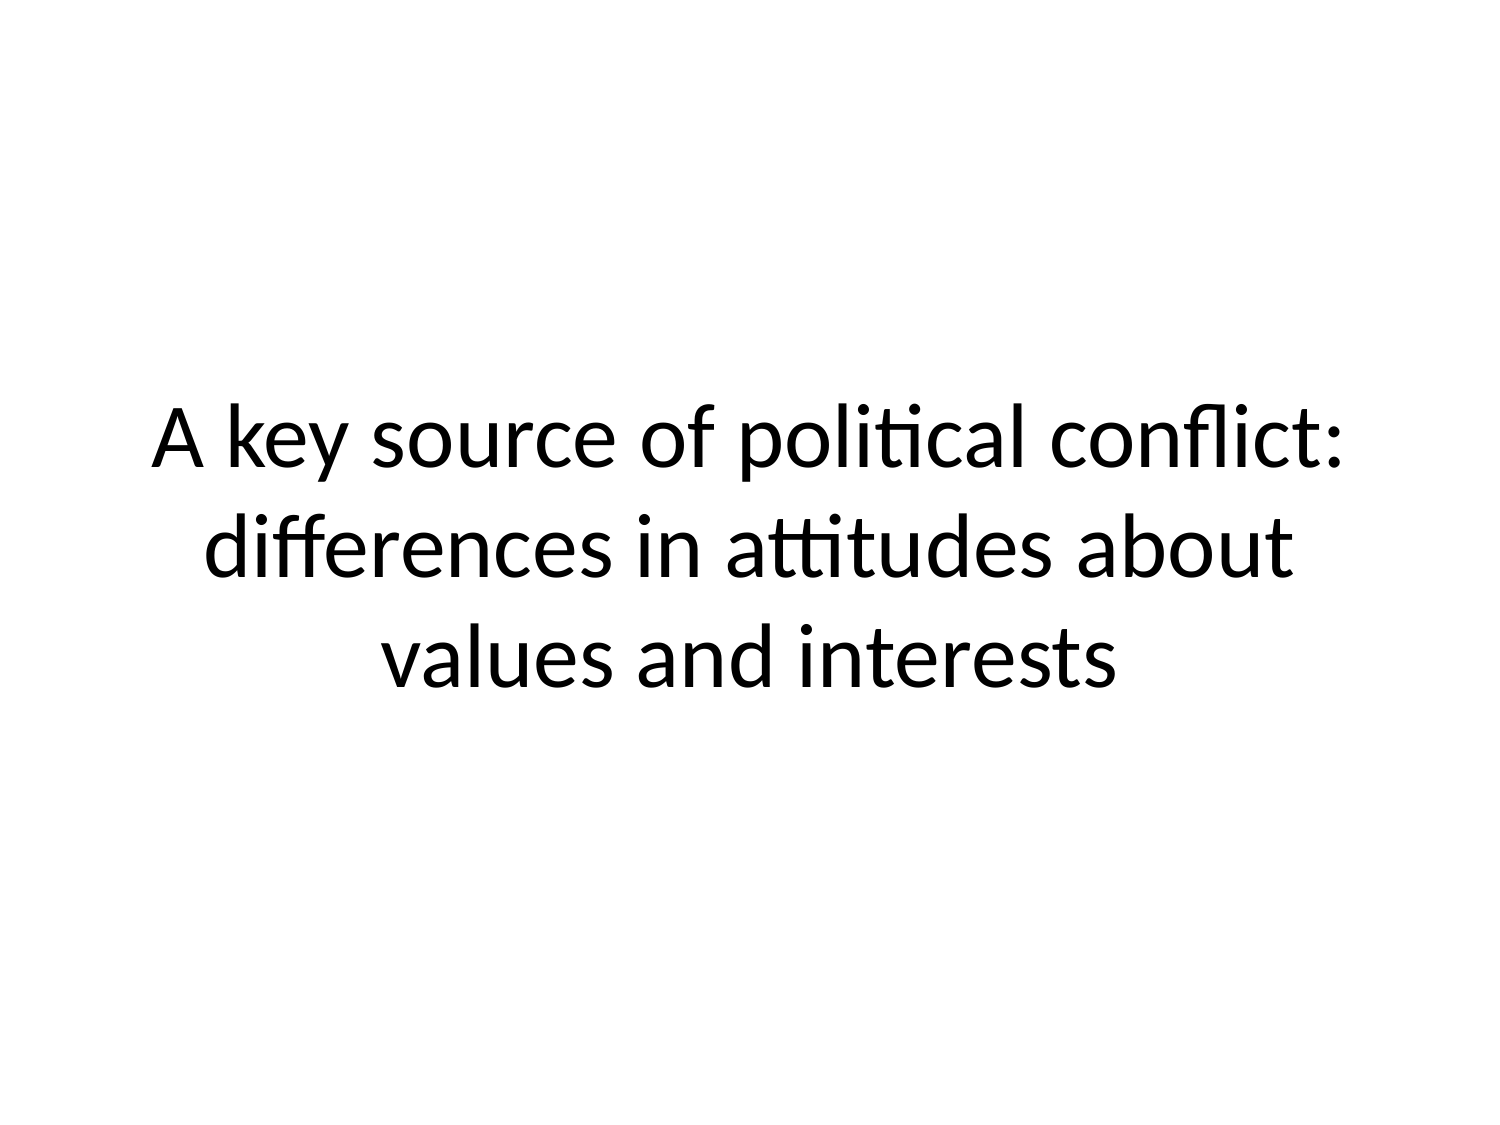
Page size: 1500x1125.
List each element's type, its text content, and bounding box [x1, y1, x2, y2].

title A key source of political conflict: differences in attitudes about values and interests [74, 44, 1426, 1038]
